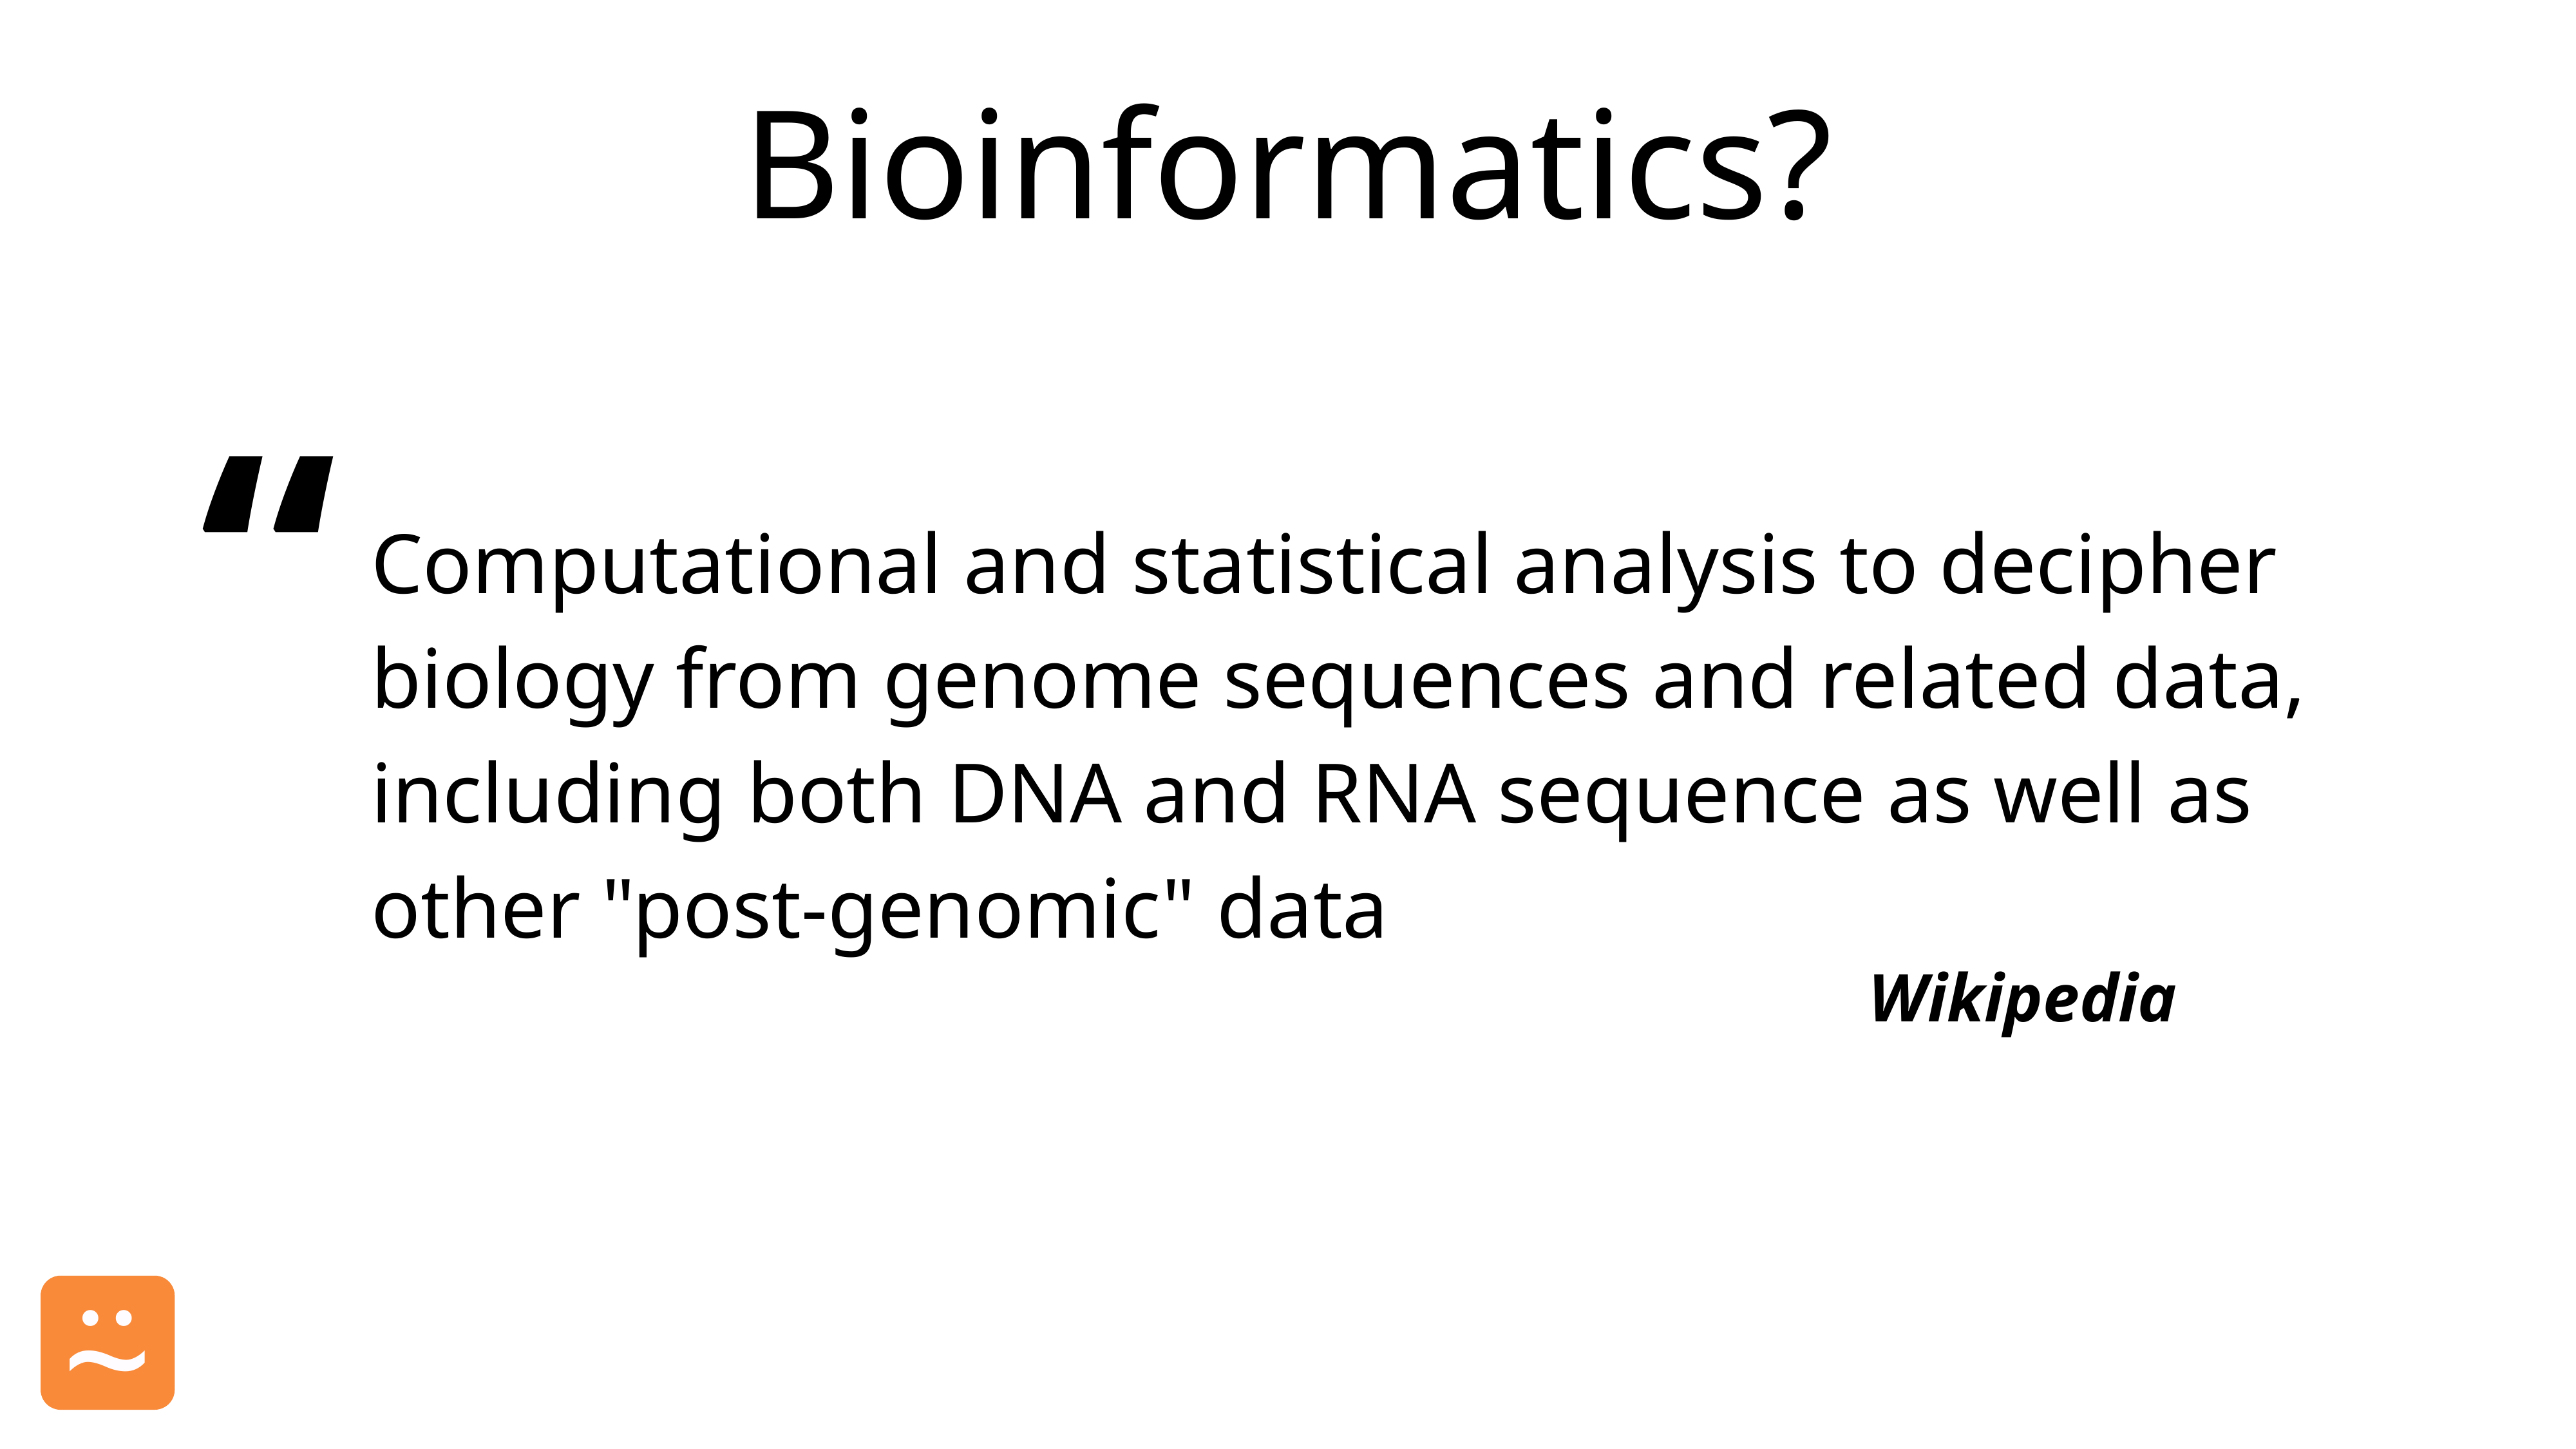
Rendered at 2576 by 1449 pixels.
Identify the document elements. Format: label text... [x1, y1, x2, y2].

text_box “ [194, 362, 343, 745]
text_box Computational and statistical analysis to decipher biology from genome sequences and related data, including both DNA and RNA sequence as well as other "post-genomic" data [366, 489, 2389, 960]
title Bioinformatics? [178, 37, 2398, 279]
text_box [40, 1240, 175, 1449]
text_box Wikipedia [1863, 951, 2183, 1041]
